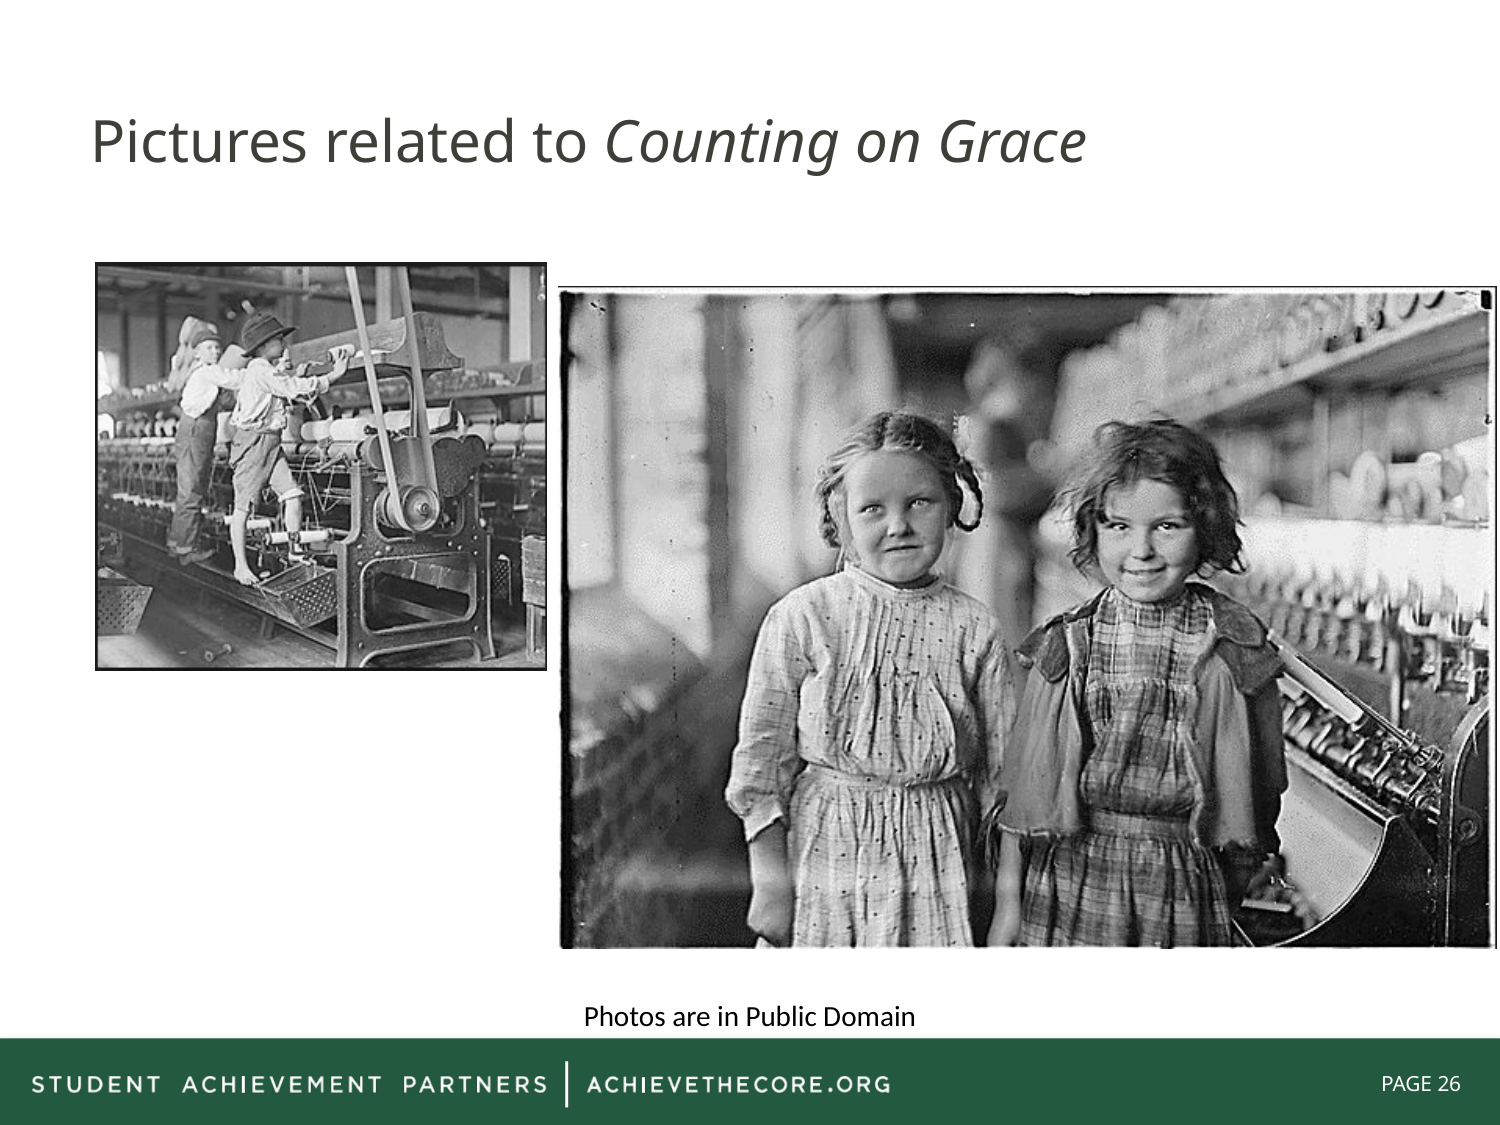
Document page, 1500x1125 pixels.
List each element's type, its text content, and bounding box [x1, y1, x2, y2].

title Pictures related to Counting on Grace [75, 45, 1425, 233]
picture [558, 285, 1497, 949]
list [94, 262, 547, 671]
text_box Photos are in Public Domain [74, 989, 1425, 1040]
